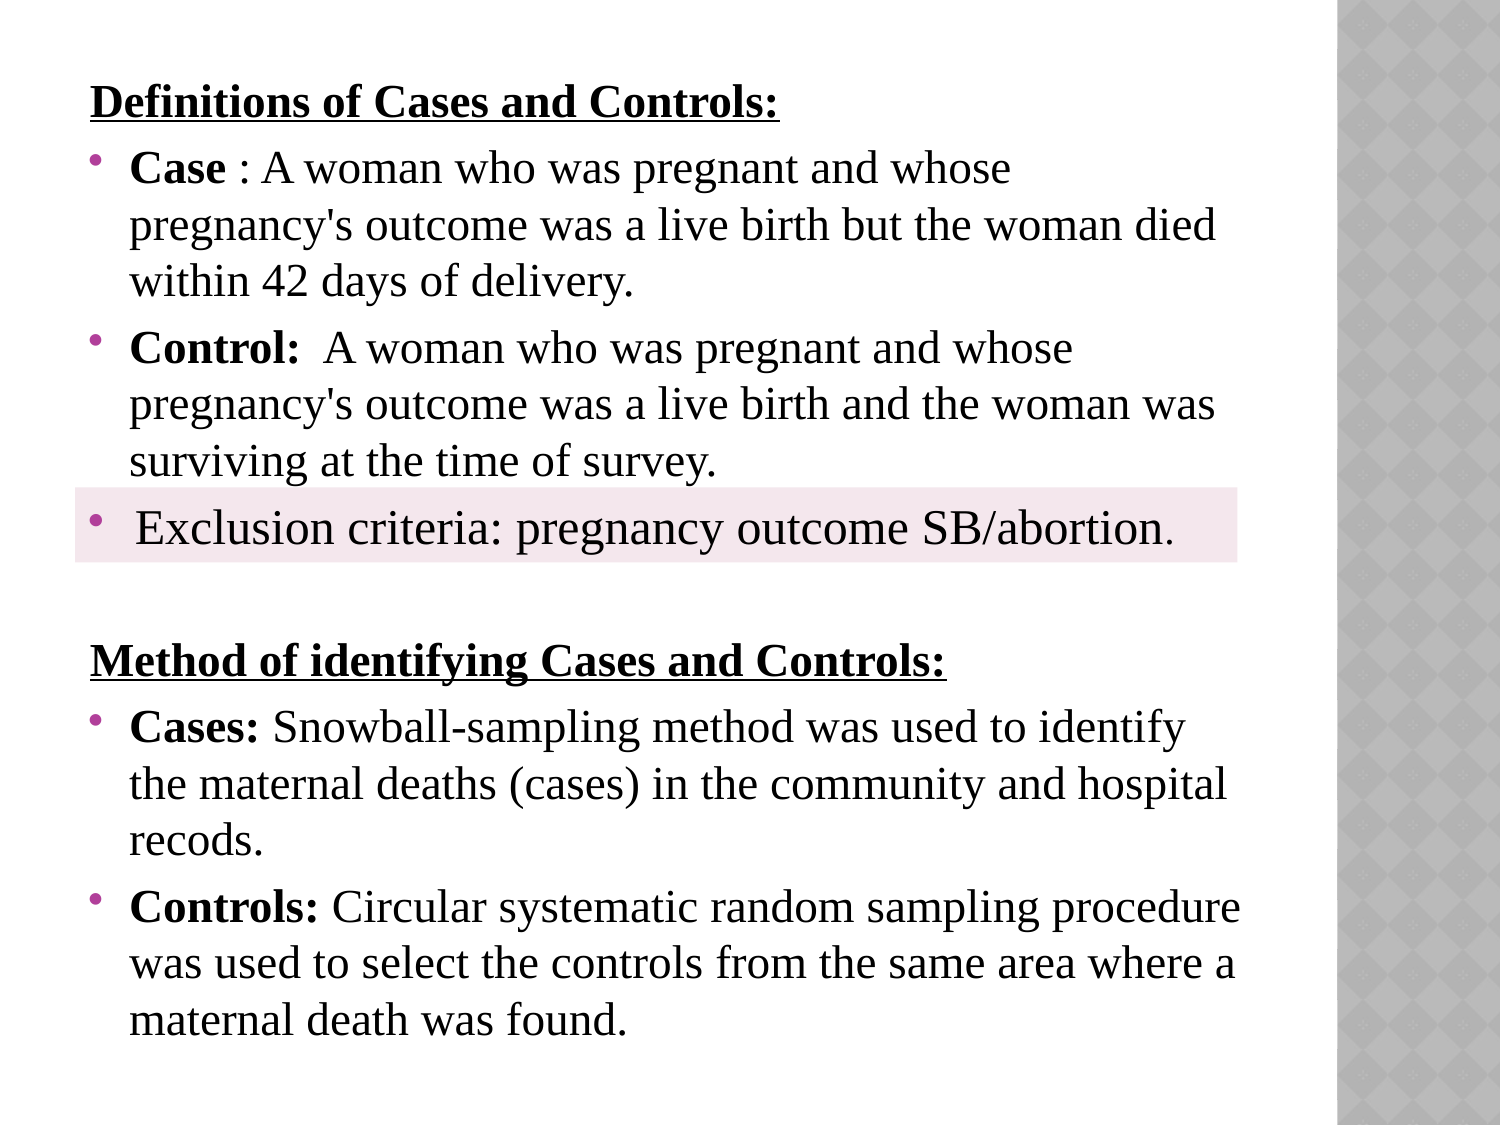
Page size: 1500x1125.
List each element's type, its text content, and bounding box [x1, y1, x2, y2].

list Definitions of Cases and Controls: Case : A woman who was pregnant and whose pregnancy's outcome was a live birth but the woman died within 42 days of delivery. Control: A woman who was pregnant and whose pregnancy's outcome was a live birth and the woman was surviving at the time of survey. Method of identifying Cases and Controls: Cases: Snowball-sampling method was used to identify the maternal deaths (cases) in the community and hospital recods. Controls: Circular systematic random sampling procedure was used to select the controls from the same area where a maternal death was found. [75, 62, 1263, 1059]
text_box Exclusion criteria: pregnancy outcome SB/abortion. [75, 487, 1238, 563]
